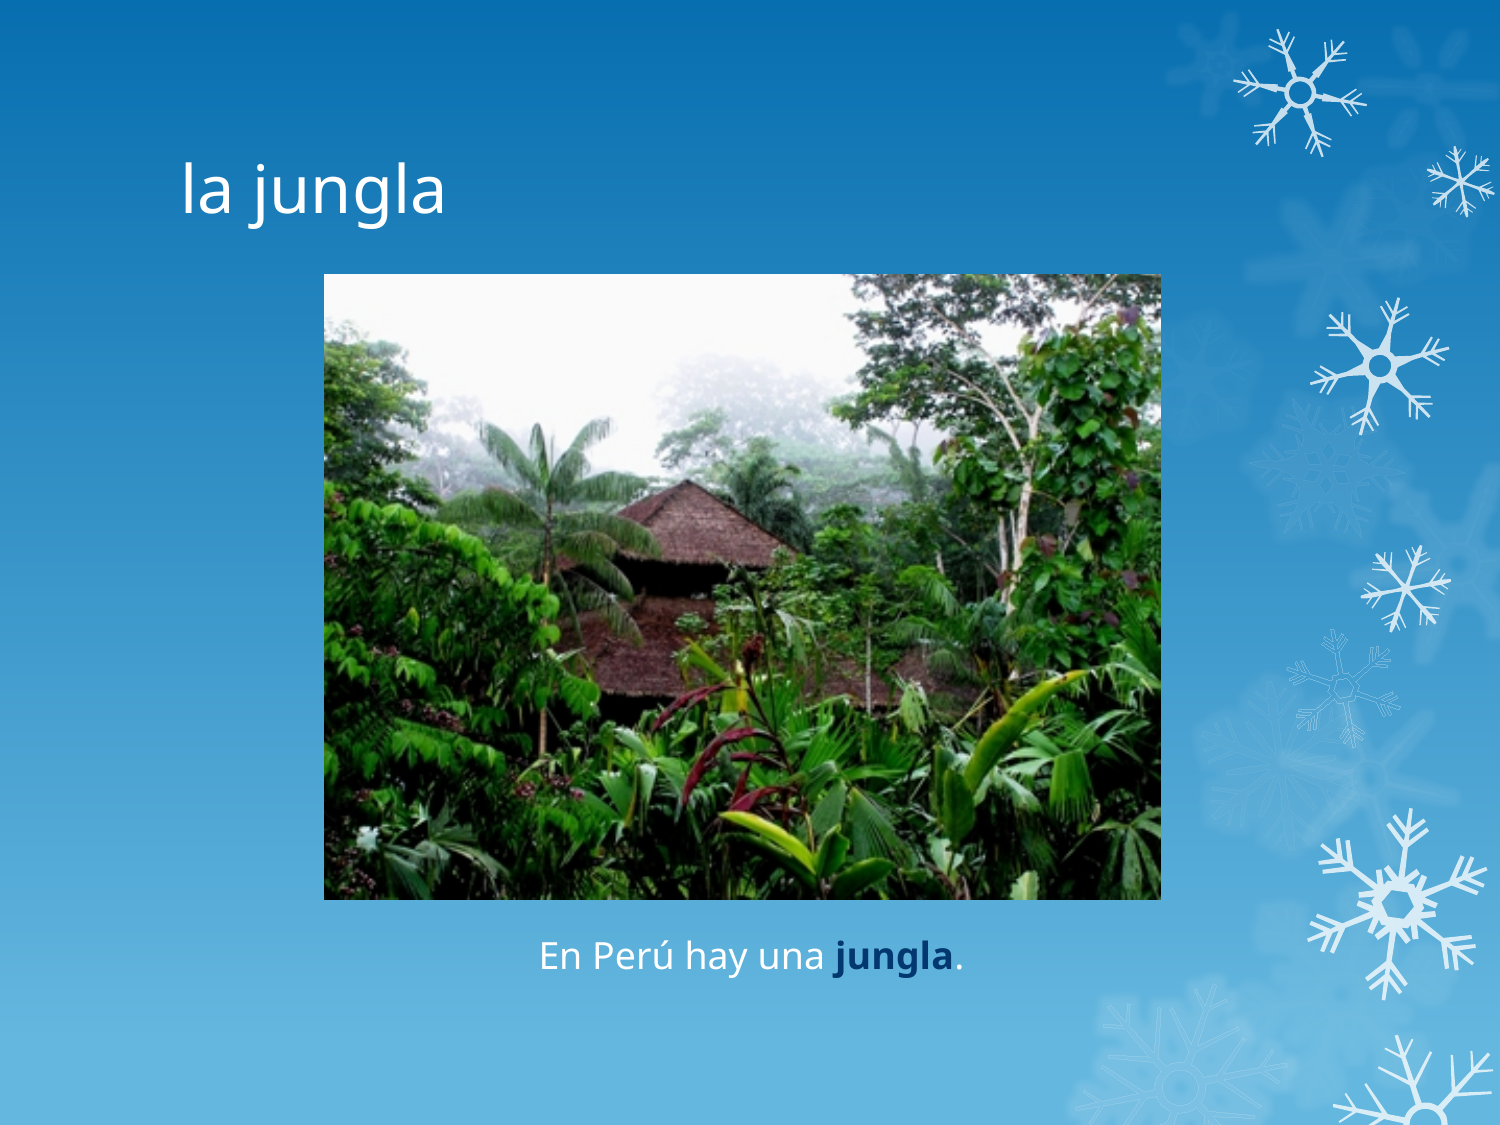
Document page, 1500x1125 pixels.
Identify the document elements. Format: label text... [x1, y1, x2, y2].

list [324, 274, 1161, 901]
text_box En Perú hay una jungla. [174, 924, 1338, 985]
title la jungla [165, 110, 1335, 263]
